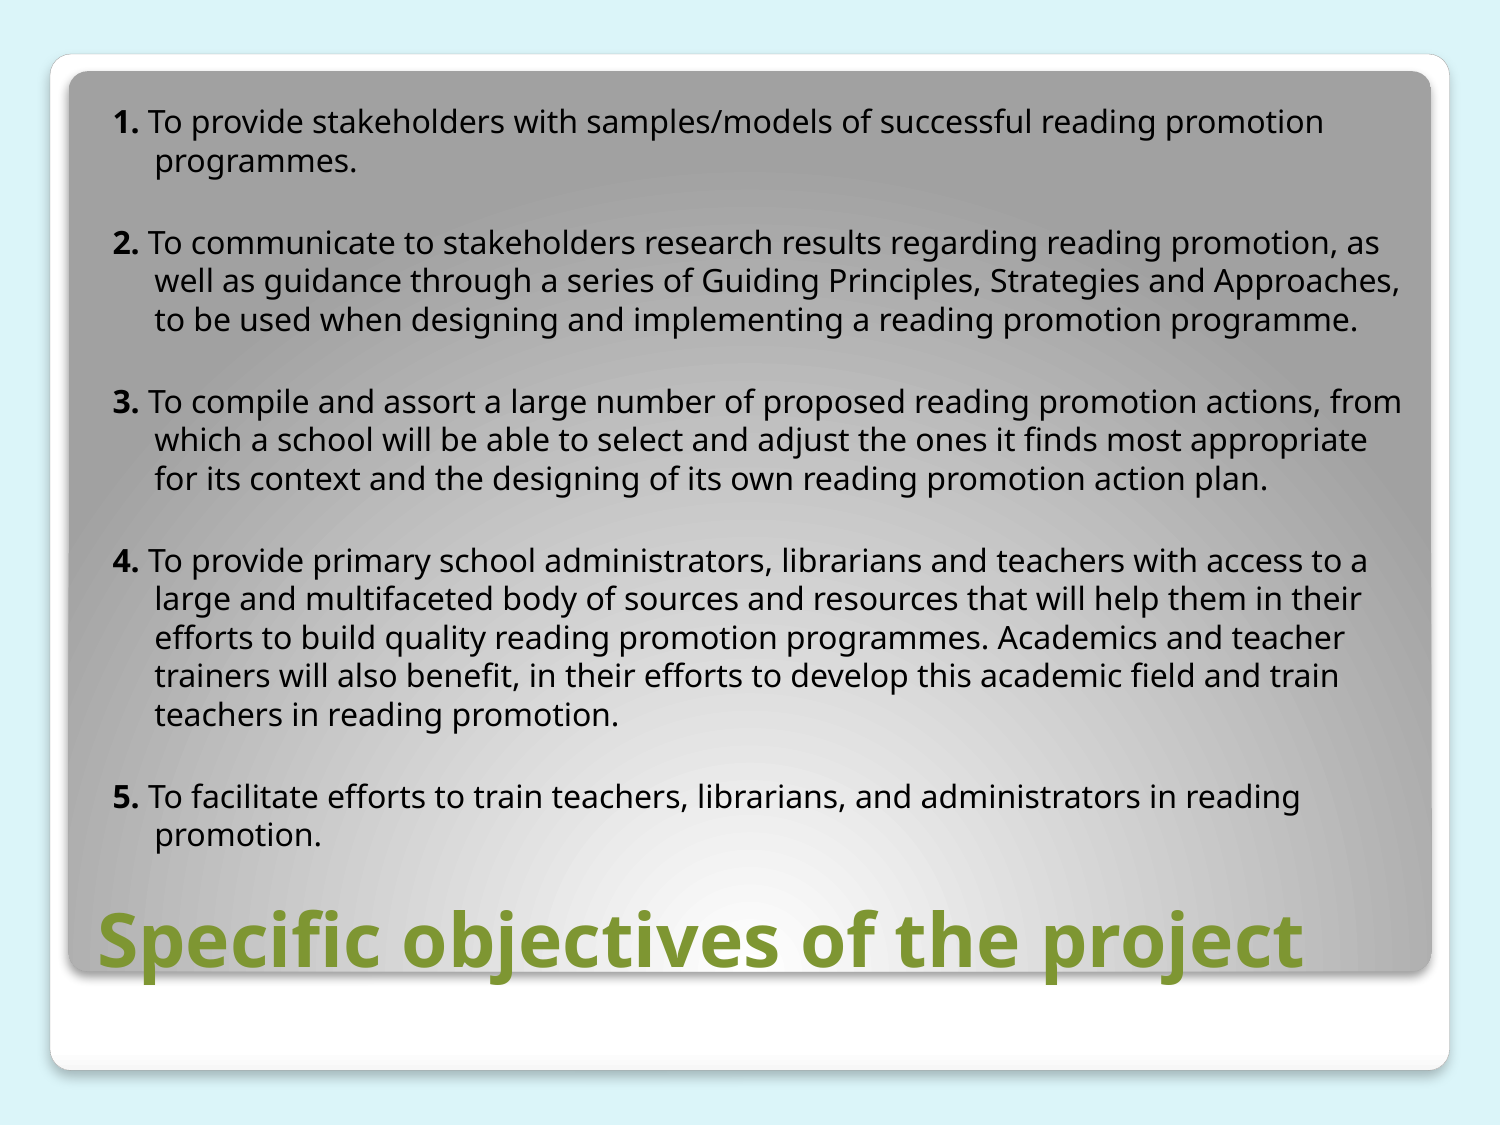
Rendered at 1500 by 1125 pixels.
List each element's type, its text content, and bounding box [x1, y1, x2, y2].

title Specific objectives of the project [82, 925, 1425, 990]
list 1. To provide stakeholders with samples/models of successful reading promotion programmes. 2. To communicate to stakeholders research results regarding reading promotion, as well as guidance through a series of Guiding Principles, Strategies and Approaches, to be used when designing and implementing a reading promotion programme. 3. To compile and assort a large number of proposed reading promotion actions, from which a school will be able to select and adjust the ones it finds most appropriate for its context and the designing of its own reading promotion action plan. 4. To provide primary school administrators, librarians and teachers with access to a large and multifaceted body of sources and resources that will help them in their efforts to build quality reading promotion programmes. Academics and teacher trainers will also benefit, in their efforts to develop this academic field and train teachers in reading promotion. 5. To facilitate efforts to train teachers, librarians, and administrators in reading promotion. [82, 86, 1425, 925]
